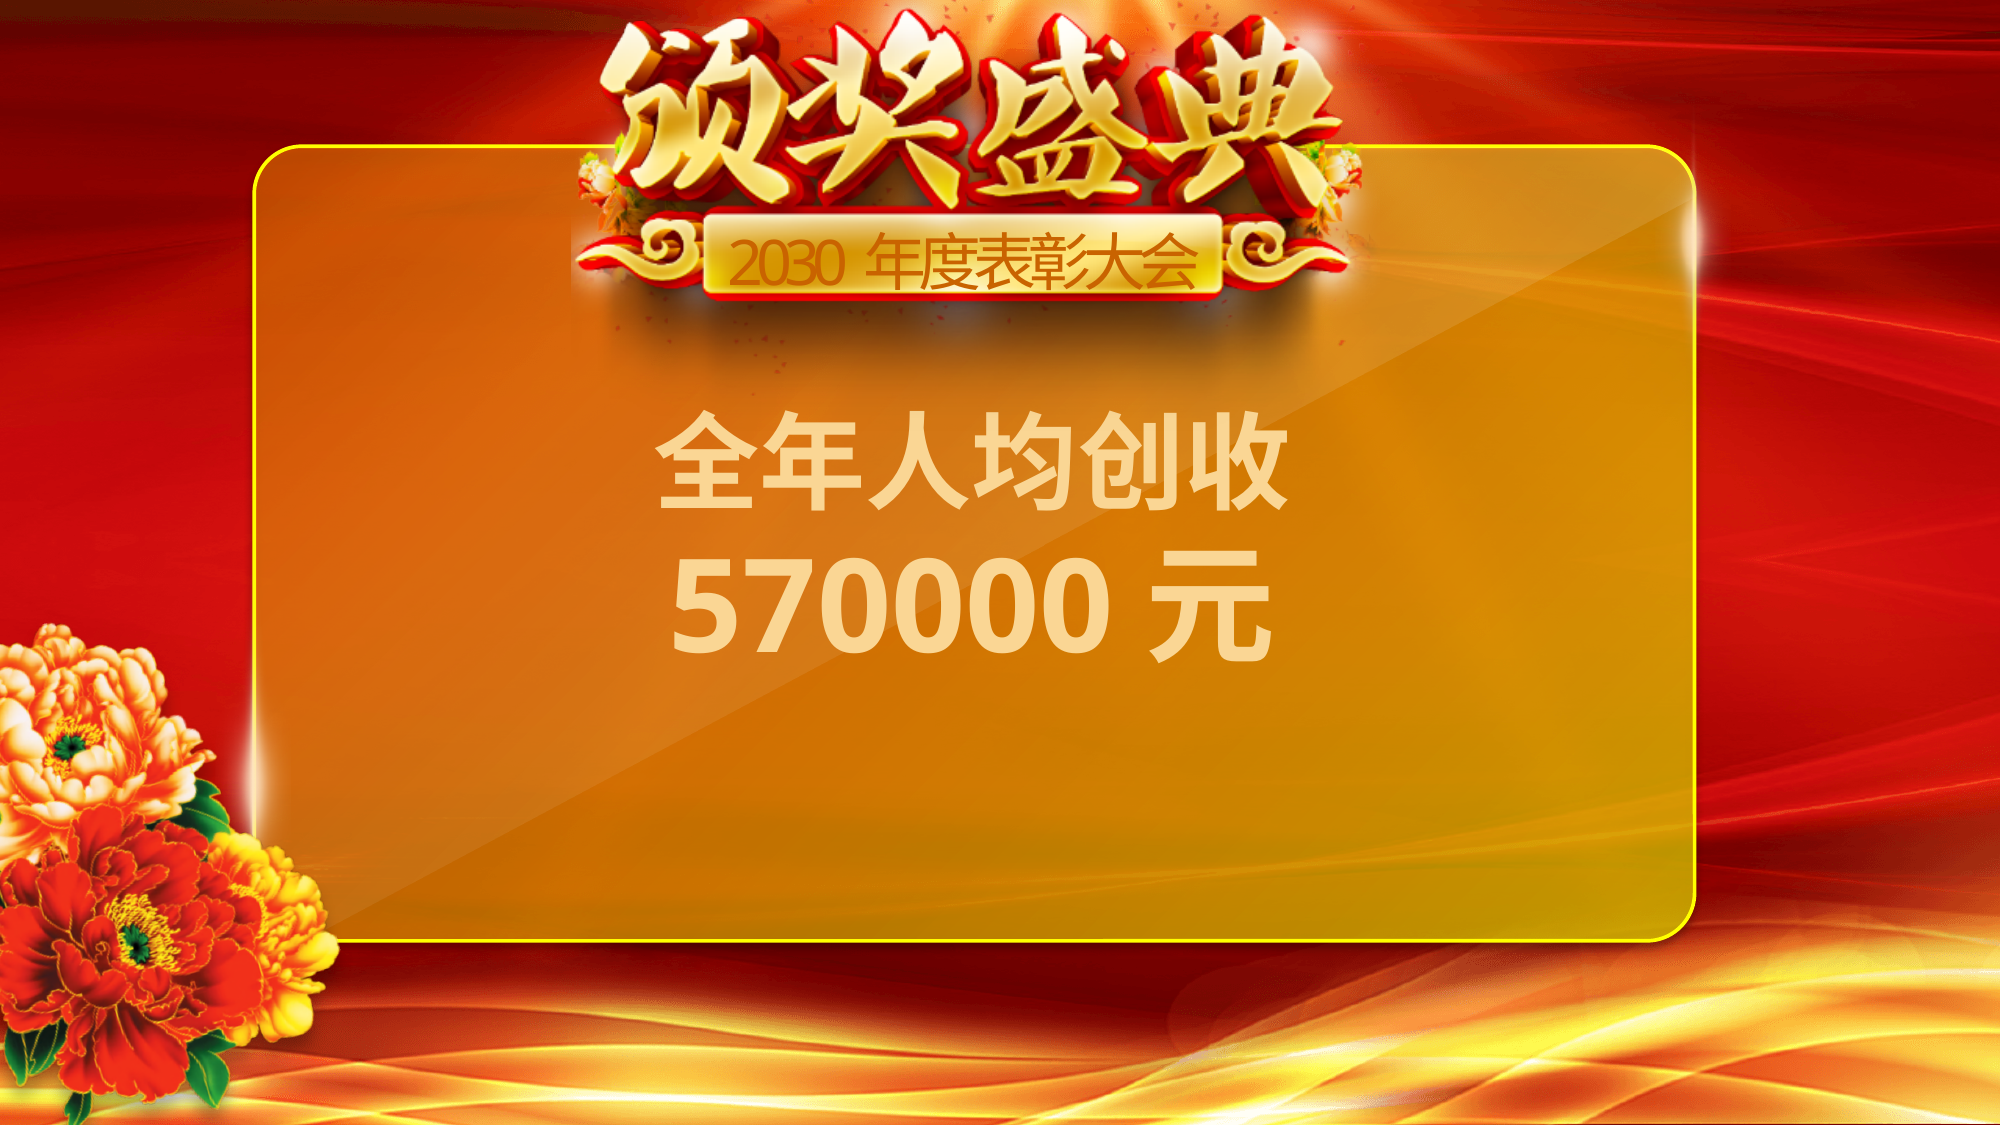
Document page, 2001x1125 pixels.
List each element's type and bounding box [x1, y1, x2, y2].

text_box [254, 146, 1697, 943]
text_box [571, 0, 1380, 463]
picture [0, 0, 2000, 1125]
